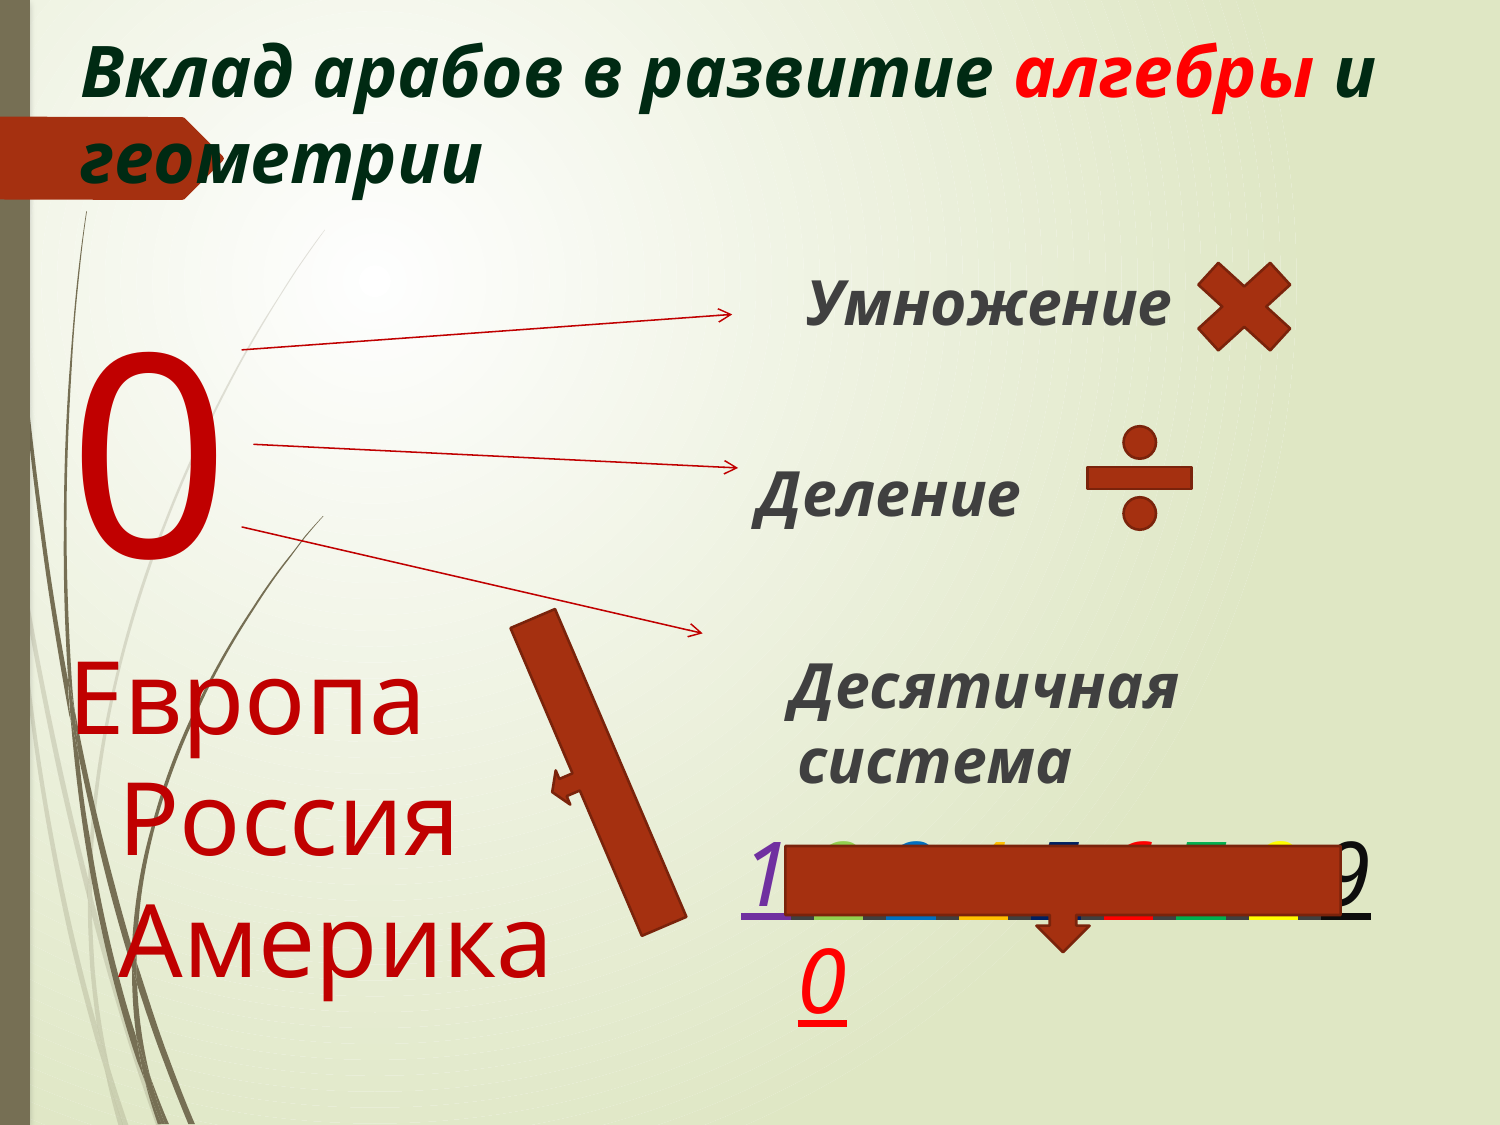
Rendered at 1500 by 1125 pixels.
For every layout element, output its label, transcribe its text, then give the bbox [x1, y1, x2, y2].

list Умножение Деление Десятичная система 1 2 3 4 5 6 7 8 9 0 Арабские цифры [726, 255, 1437, 1024]
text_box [253, 444, 739, 469]
text_box [515, 642, 688, 938]
text_box [784, 844, 1342, 954]
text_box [241, 314, 733, 351]
text_box [1122, 424, 1158, 460]
text_box [1197, 261, 1292, 352]
title Вклад арабов в развитие алгебры и геометрии [64, 19, 1415, 207]
text_box [1086, 466, 1193, 490]
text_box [241, 526, 703, 634]
text_box [1122, 495, 1158, 532]
list 0 Европа Россия Америка [53, 267, 716, 1012]
